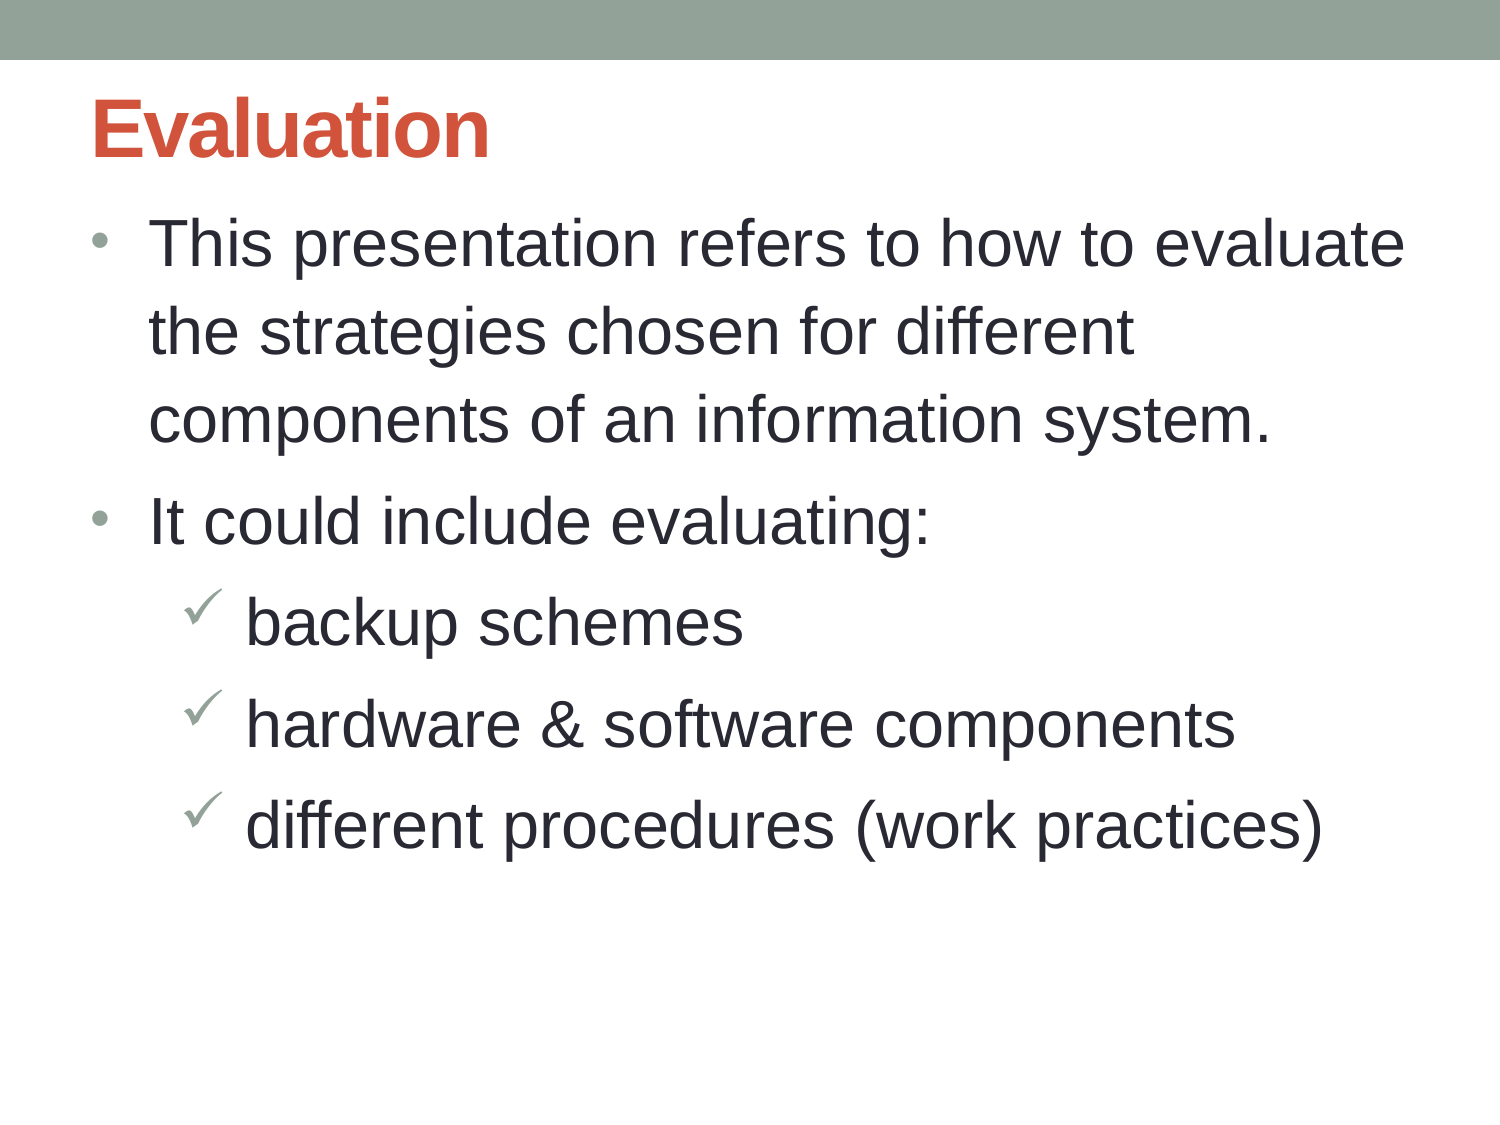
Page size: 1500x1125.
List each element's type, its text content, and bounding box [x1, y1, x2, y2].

list This presentation refers to how to evaluate the strategies chosen for different components of an information system. It could include evaluating: backup schemes hardware & software components different procedures (work practices) [75, 184, 1425, 1059]
title Evaluation [75, 42, 1425, 184]
